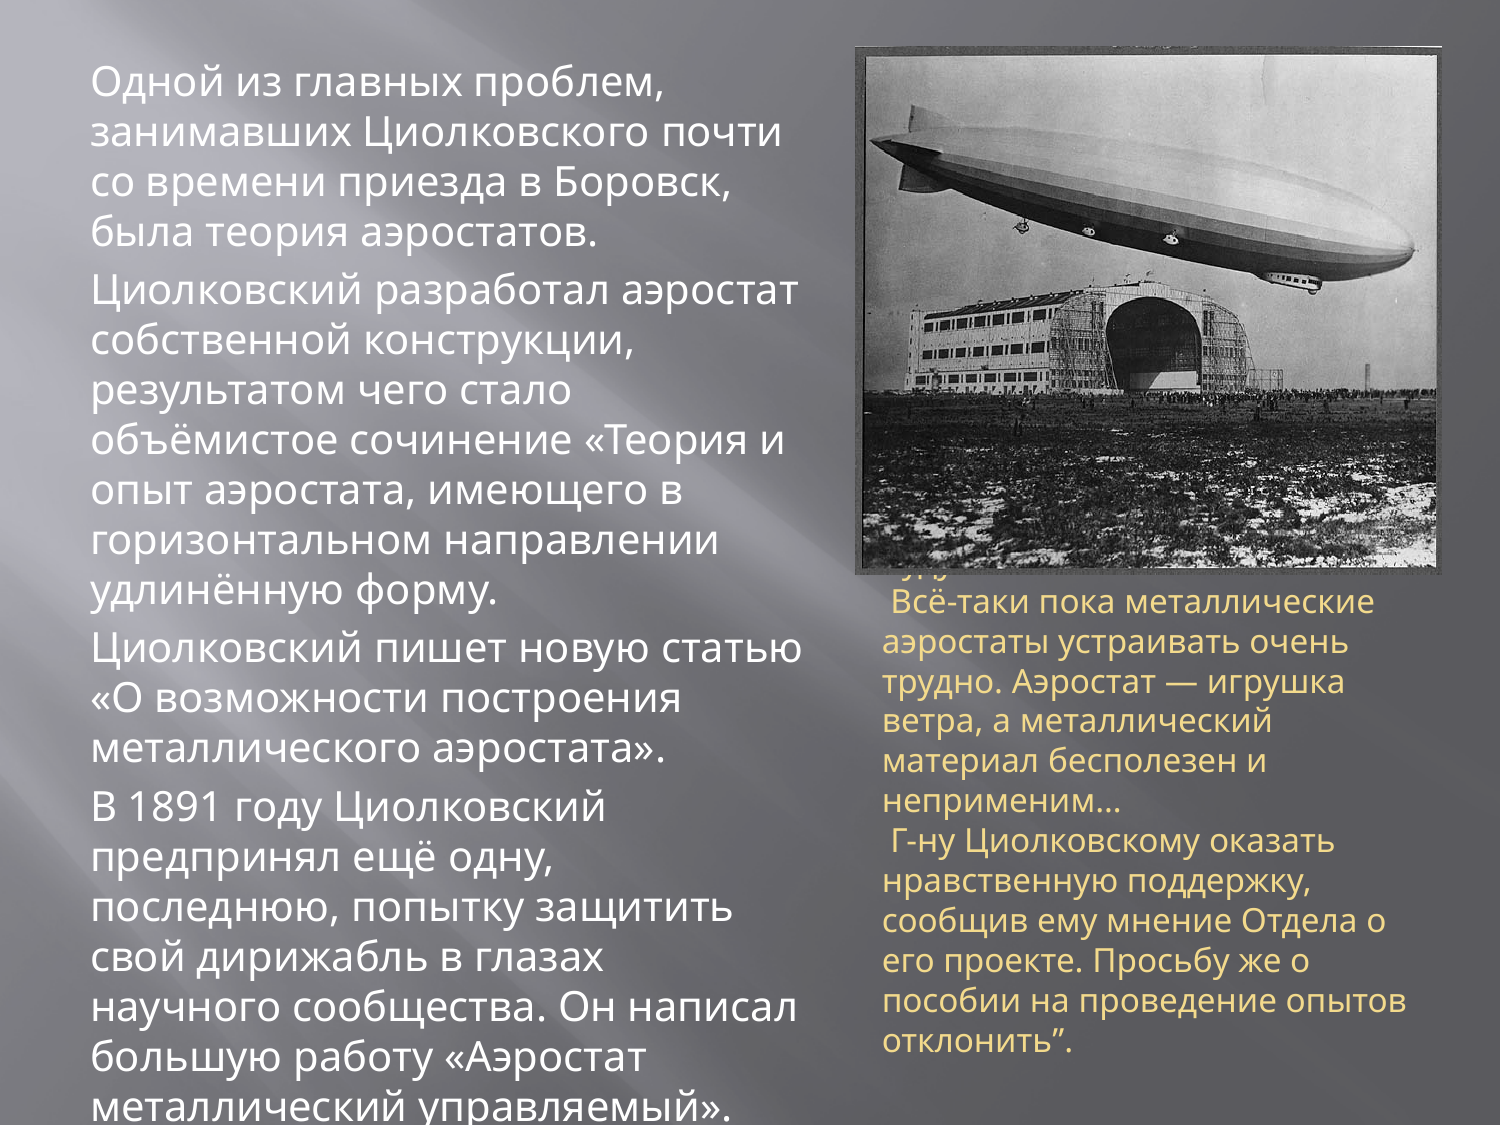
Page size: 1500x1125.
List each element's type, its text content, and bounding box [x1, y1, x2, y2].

list Одной из главных проблем, занимавших Циолковского почти со времени приезда в Боровск, была теория аэростатов. Циолковский разработал аэростат собственной конструкции, результатом чего стало объёмистое сочинение «Теория и опыт аэростата, имеющего в горизонтальном направлении удлинённую форму. Циолковский пишет новую статью «О возможности построения металлического аэростата». В 1891 году Циолковский предпринял ещё одну, последнюю, попытку защитить свой дирижабль в глазах научного сообщества. Он написал большую работу «Аэростат металлический управляемый». [74, 46, 821, 1067]
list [855, 46, 1442, 575]
title “Весьма вероятно, что аэростаты будут и металлические. Всё-таки пока металлические аэростаты устраивать очень трудно. Аэростат — игрушка ветра, а металлический материал бесполезен и неприменим… Г-ну Циолковскому оказать нравственную поддержку, сообщив ему мнение Отдела о его проекте. Просьбу же о пособии на проведение опытов отклонить”. [867, 597, 1443, 1067]
